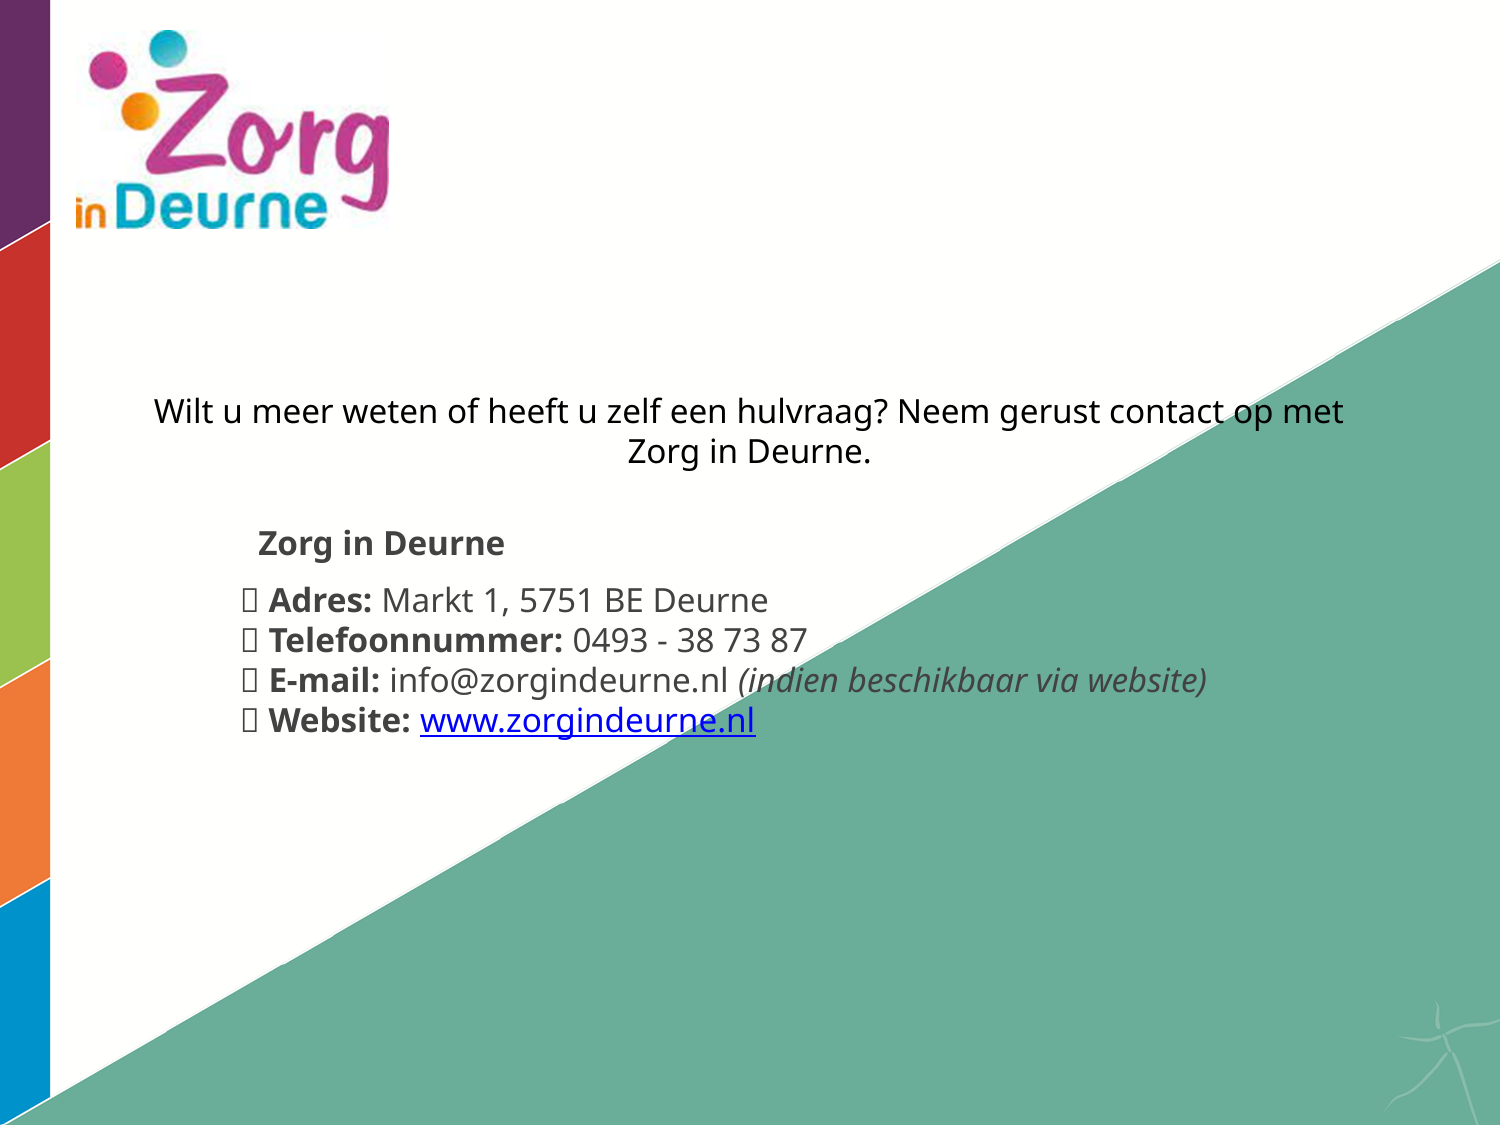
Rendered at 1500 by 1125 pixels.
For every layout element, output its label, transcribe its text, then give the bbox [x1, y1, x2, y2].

title Wilt u meer weten of heeft u zelf een hulvraag? Neem gerust contact op met Zorg in Deurne. [112, 349, 1388, 511]
subtitle Zorg in Deurne 📍 Adres: Markt 1, 5751 BE Deurne 📞 Telefoonnummer: 0493 - 38 73 87 📧 E-mail: info@zorgindeurne.nl (indien beschikbaar via website) 🌐 Website: www.zorgindeurne.nl [225, 510, 1275, 917]
picture [0, 0, 1500, 1125]
